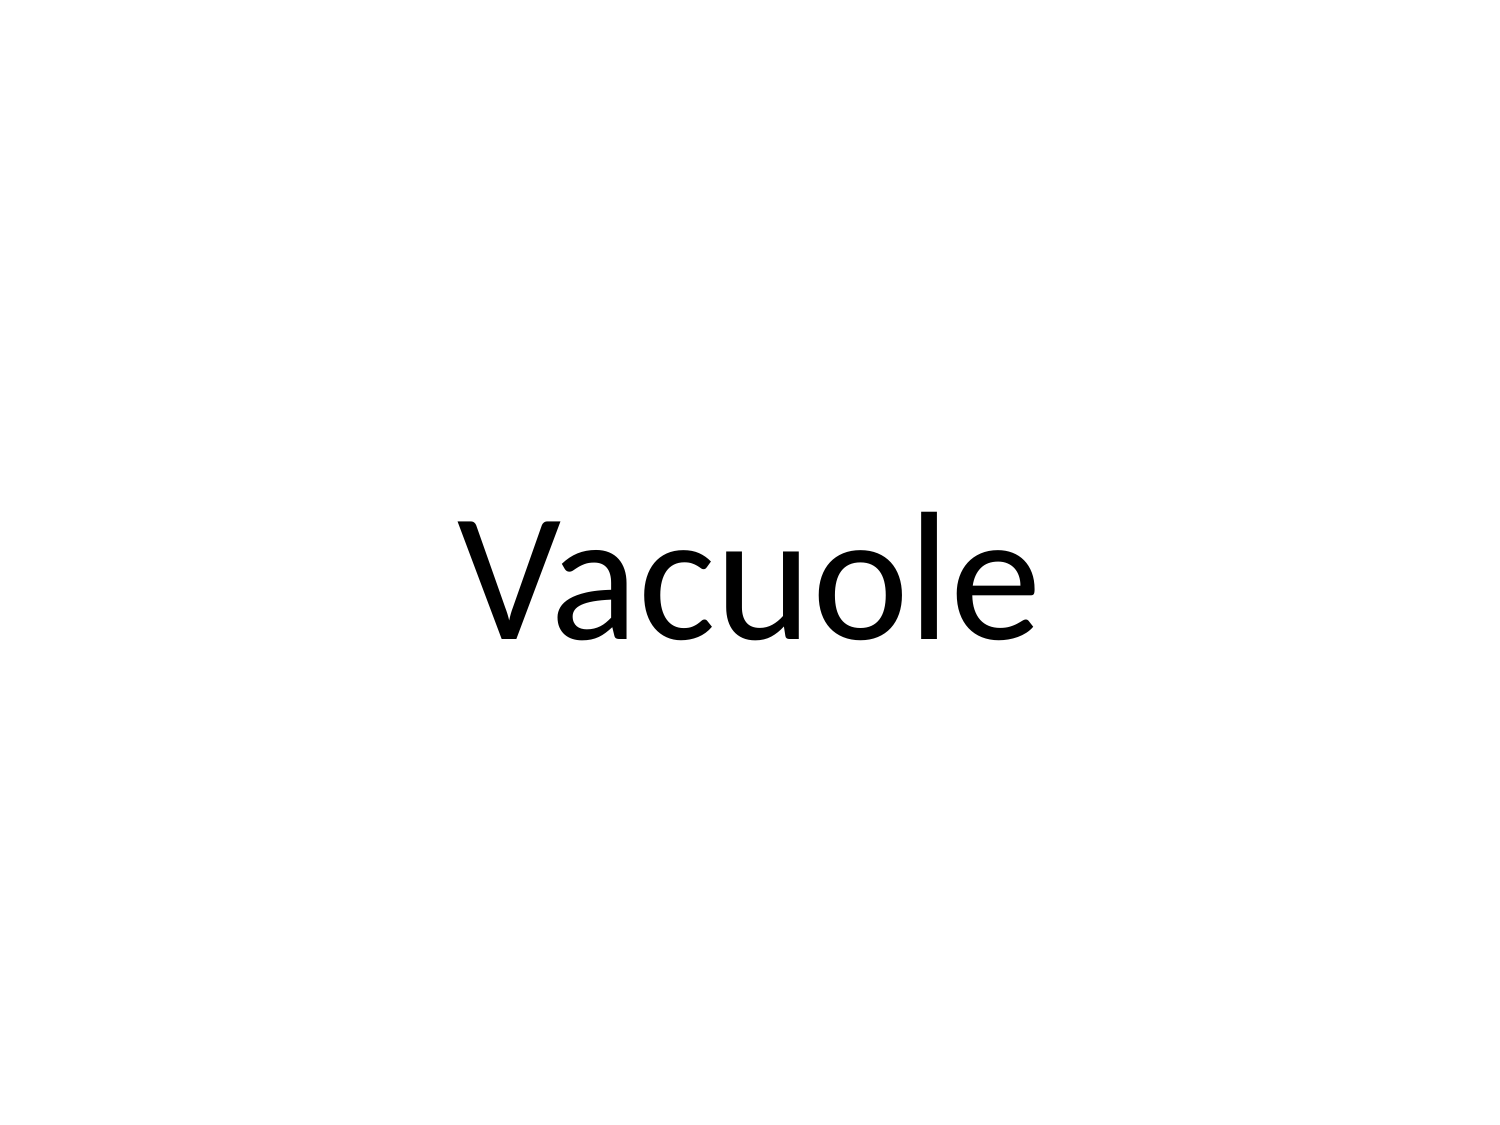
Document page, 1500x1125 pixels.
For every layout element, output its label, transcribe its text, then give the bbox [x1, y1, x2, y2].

title Vacuole [75, 45, 1425, 1088]
